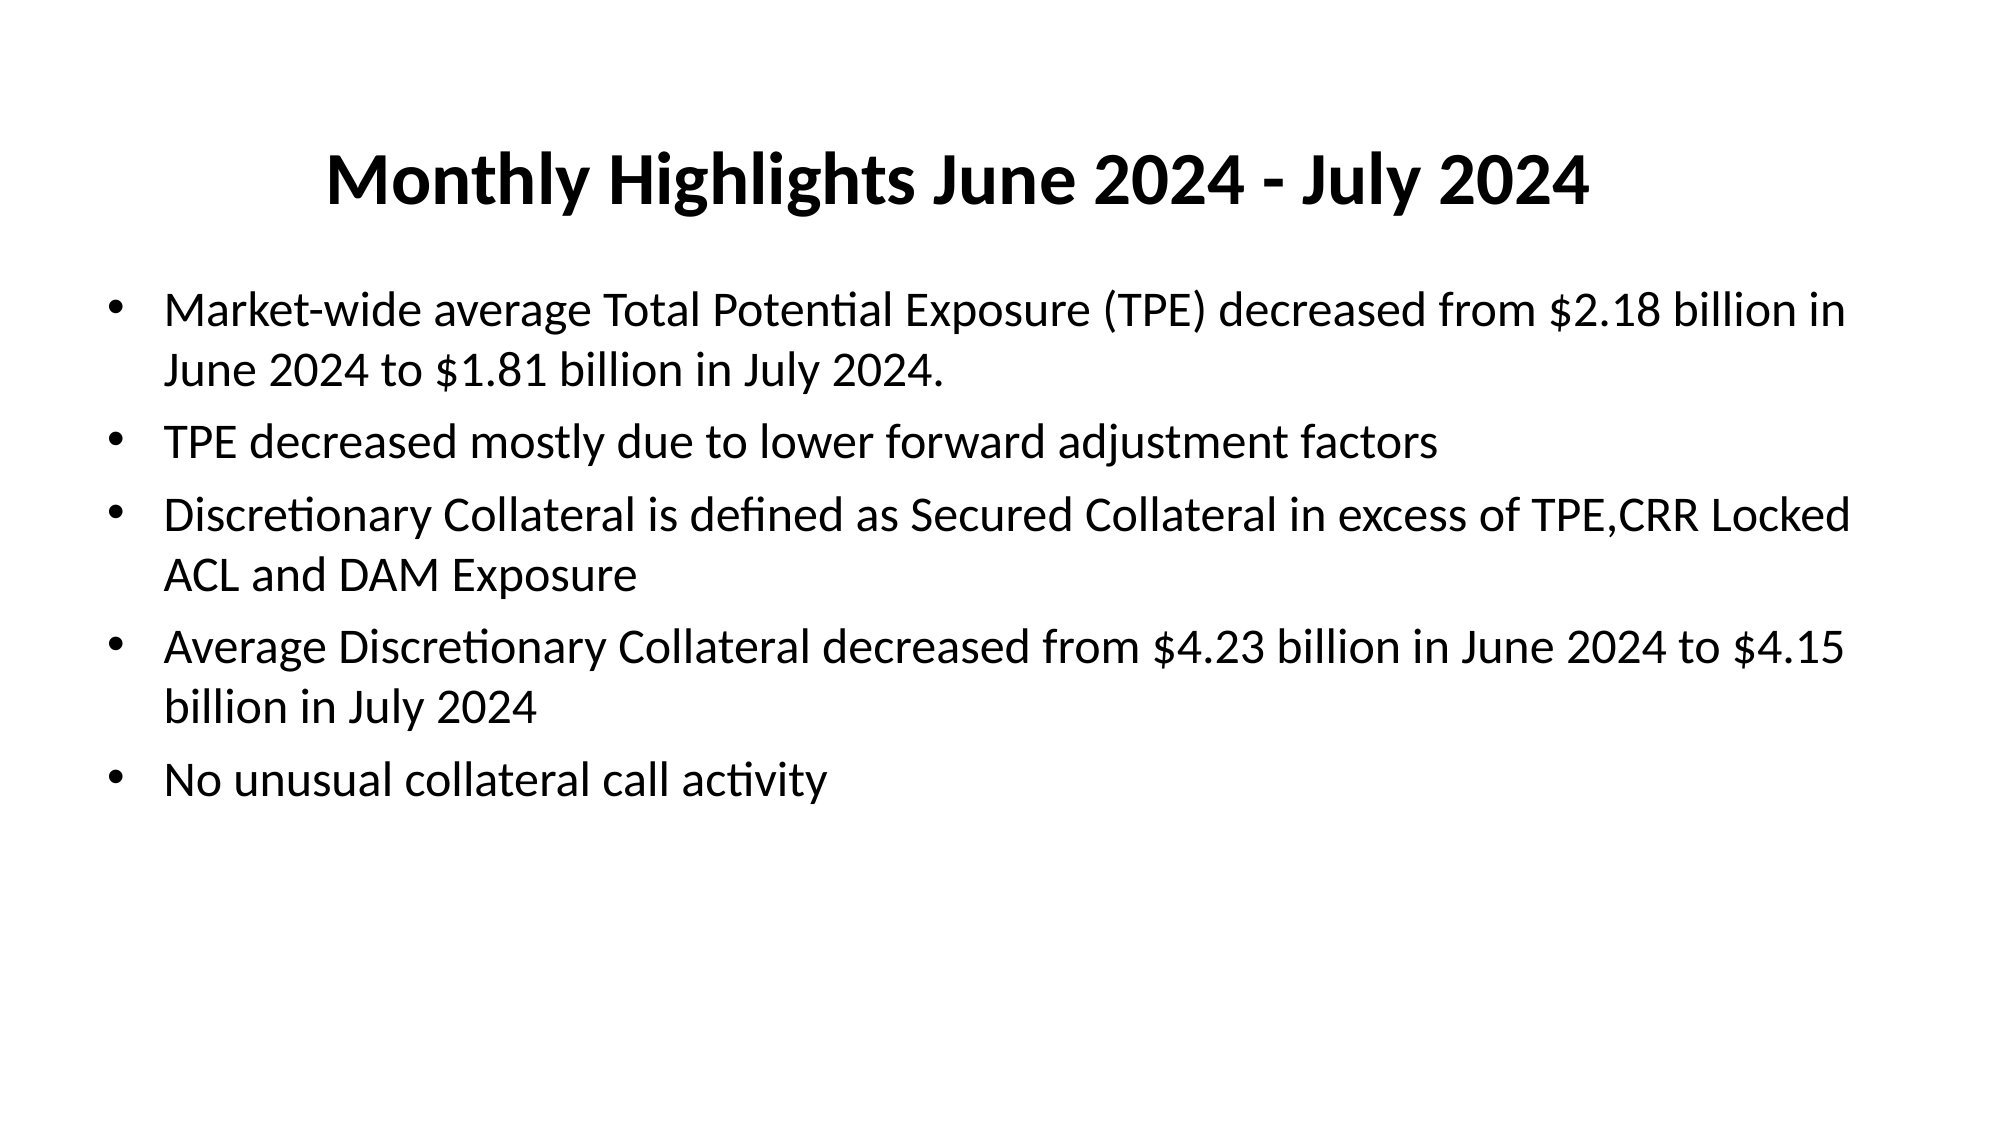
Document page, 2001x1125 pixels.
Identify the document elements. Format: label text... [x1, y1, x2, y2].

title Monthly Highlights June 2024 - July 2024 [167, 107, 1750, 229]
text_box Market-wide average Total Potential Exposure (TPE) decreased from $2.18 billion in June 2024 to $1.81 billion in July 2024. TPE decreased mostly due to lower forward adjustment factors Discretionary Collateral is defined as Secured Collateral in excess of TPE,CRR Locked ACL and DAM Exposure Average Discretionary Collateral decreased from $4.23 billion in June 2024 to $4.15 billion in July 2024 No unusual collateral call activity [92, 268, 1940, 814]
